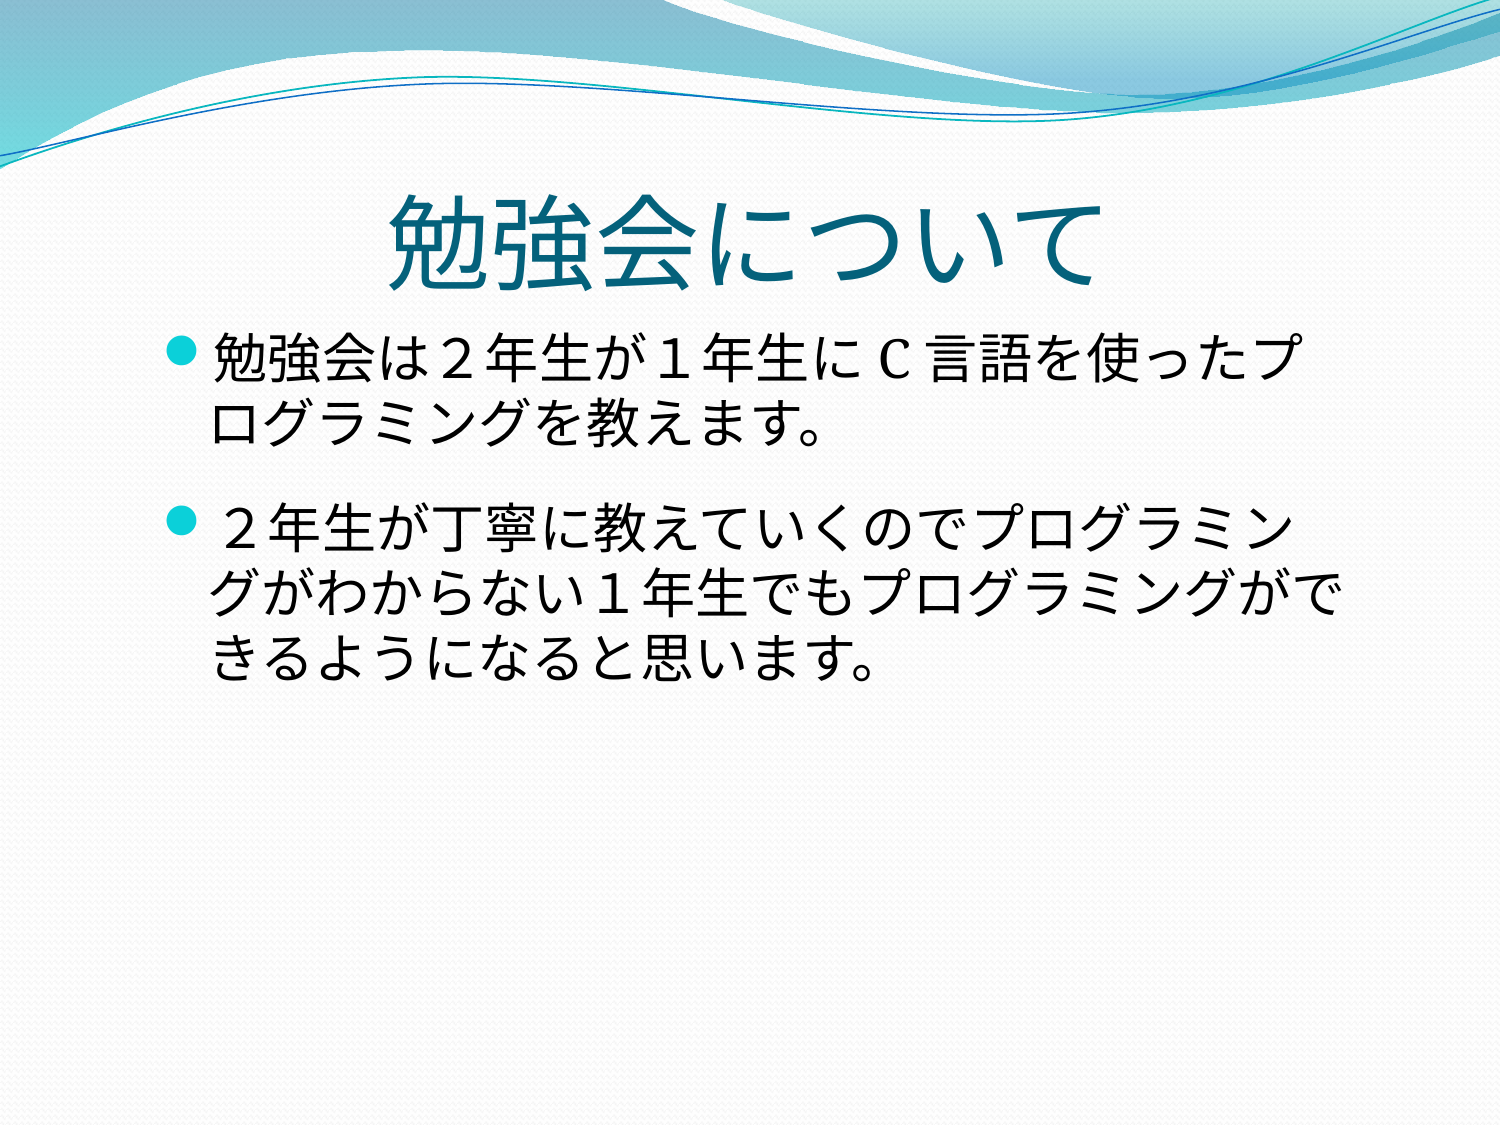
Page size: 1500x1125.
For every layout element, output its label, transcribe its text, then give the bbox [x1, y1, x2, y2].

list 勉強会は２年生が１年生にC言語を使ったプログラミングを教えます。 ２年生が丁寧に教えていくのでプログラミングがわからない１年生でもプログラミングができるようになると思います。 [147, 317, 1363, 1038]
title 勉強会について [75, 115, 1425, 303]
